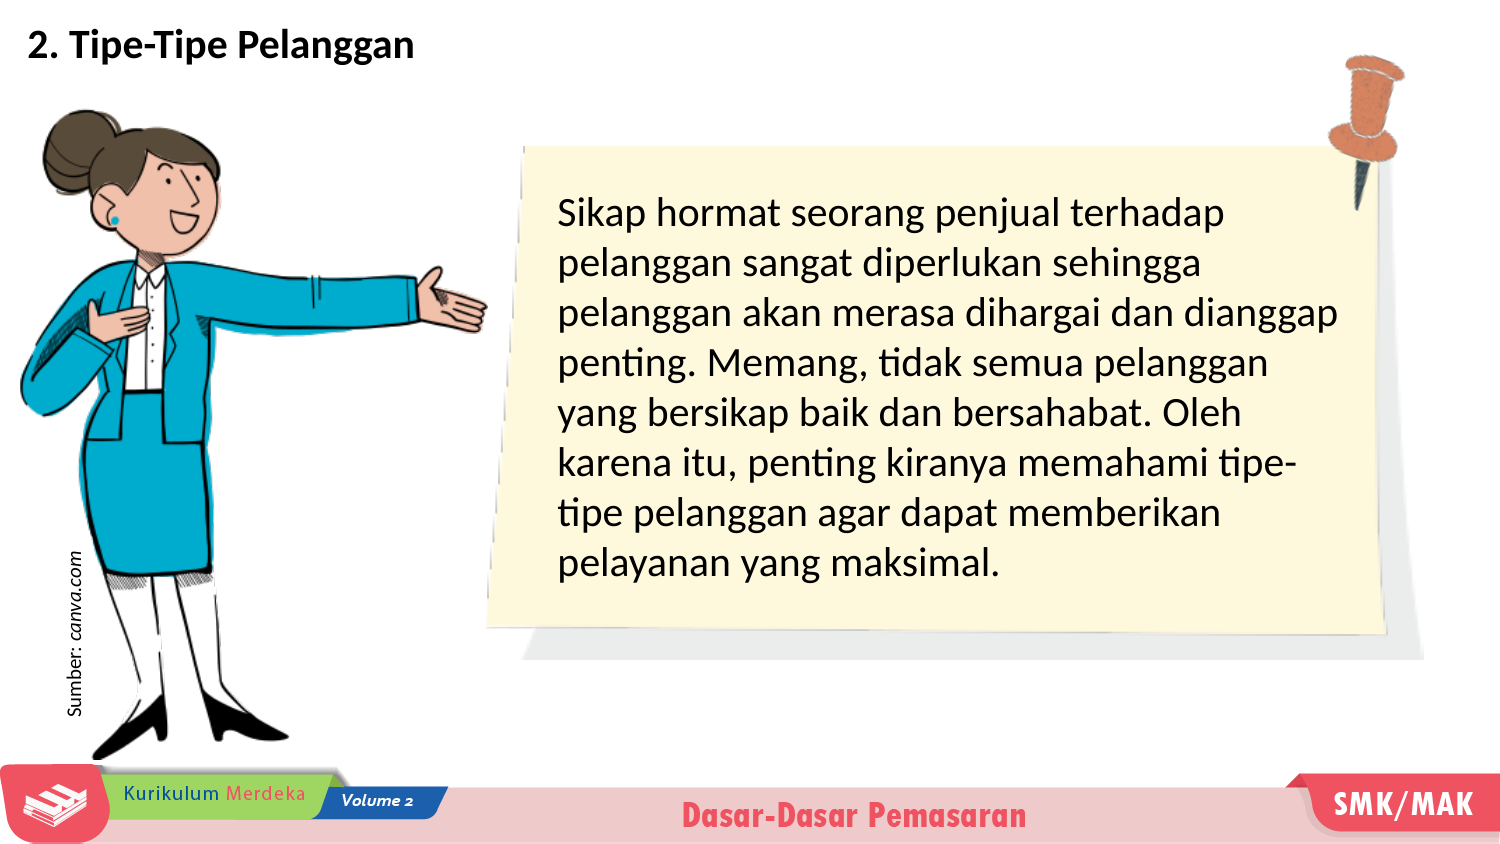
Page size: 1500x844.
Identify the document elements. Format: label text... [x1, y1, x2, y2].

text_box 2. Tipe-Tipe Pelanggan [12, 9, 1125, 75]
picture [19, 48, 1425, 760]
picture [0, 764, 1500, 844]
